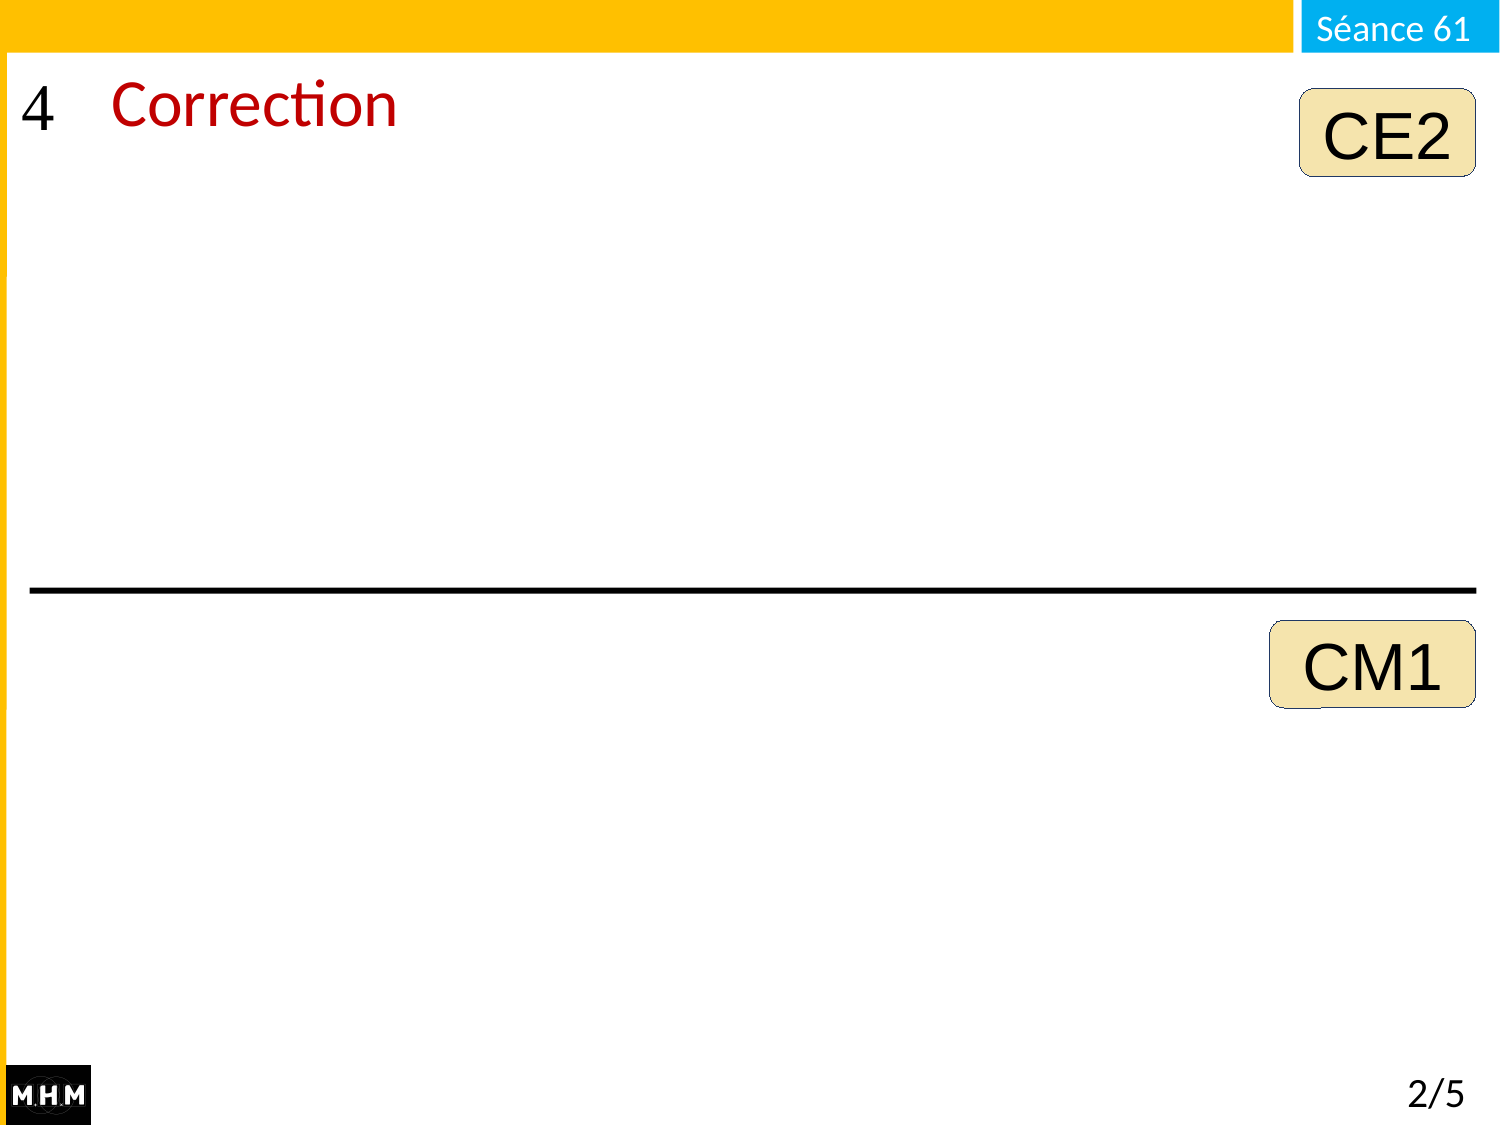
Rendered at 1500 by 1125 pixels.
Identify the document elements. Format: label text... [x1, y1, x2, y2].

picture [6, 1065, 91, 1125]
text_box CM1 [1269, 620, 1476, 709]
list 2/5 [1373, 1064, 1500, 1125]
text_box CE2 [1299, 88, 1476, 177]
text_box Correction [96, 60, 478, 149]
